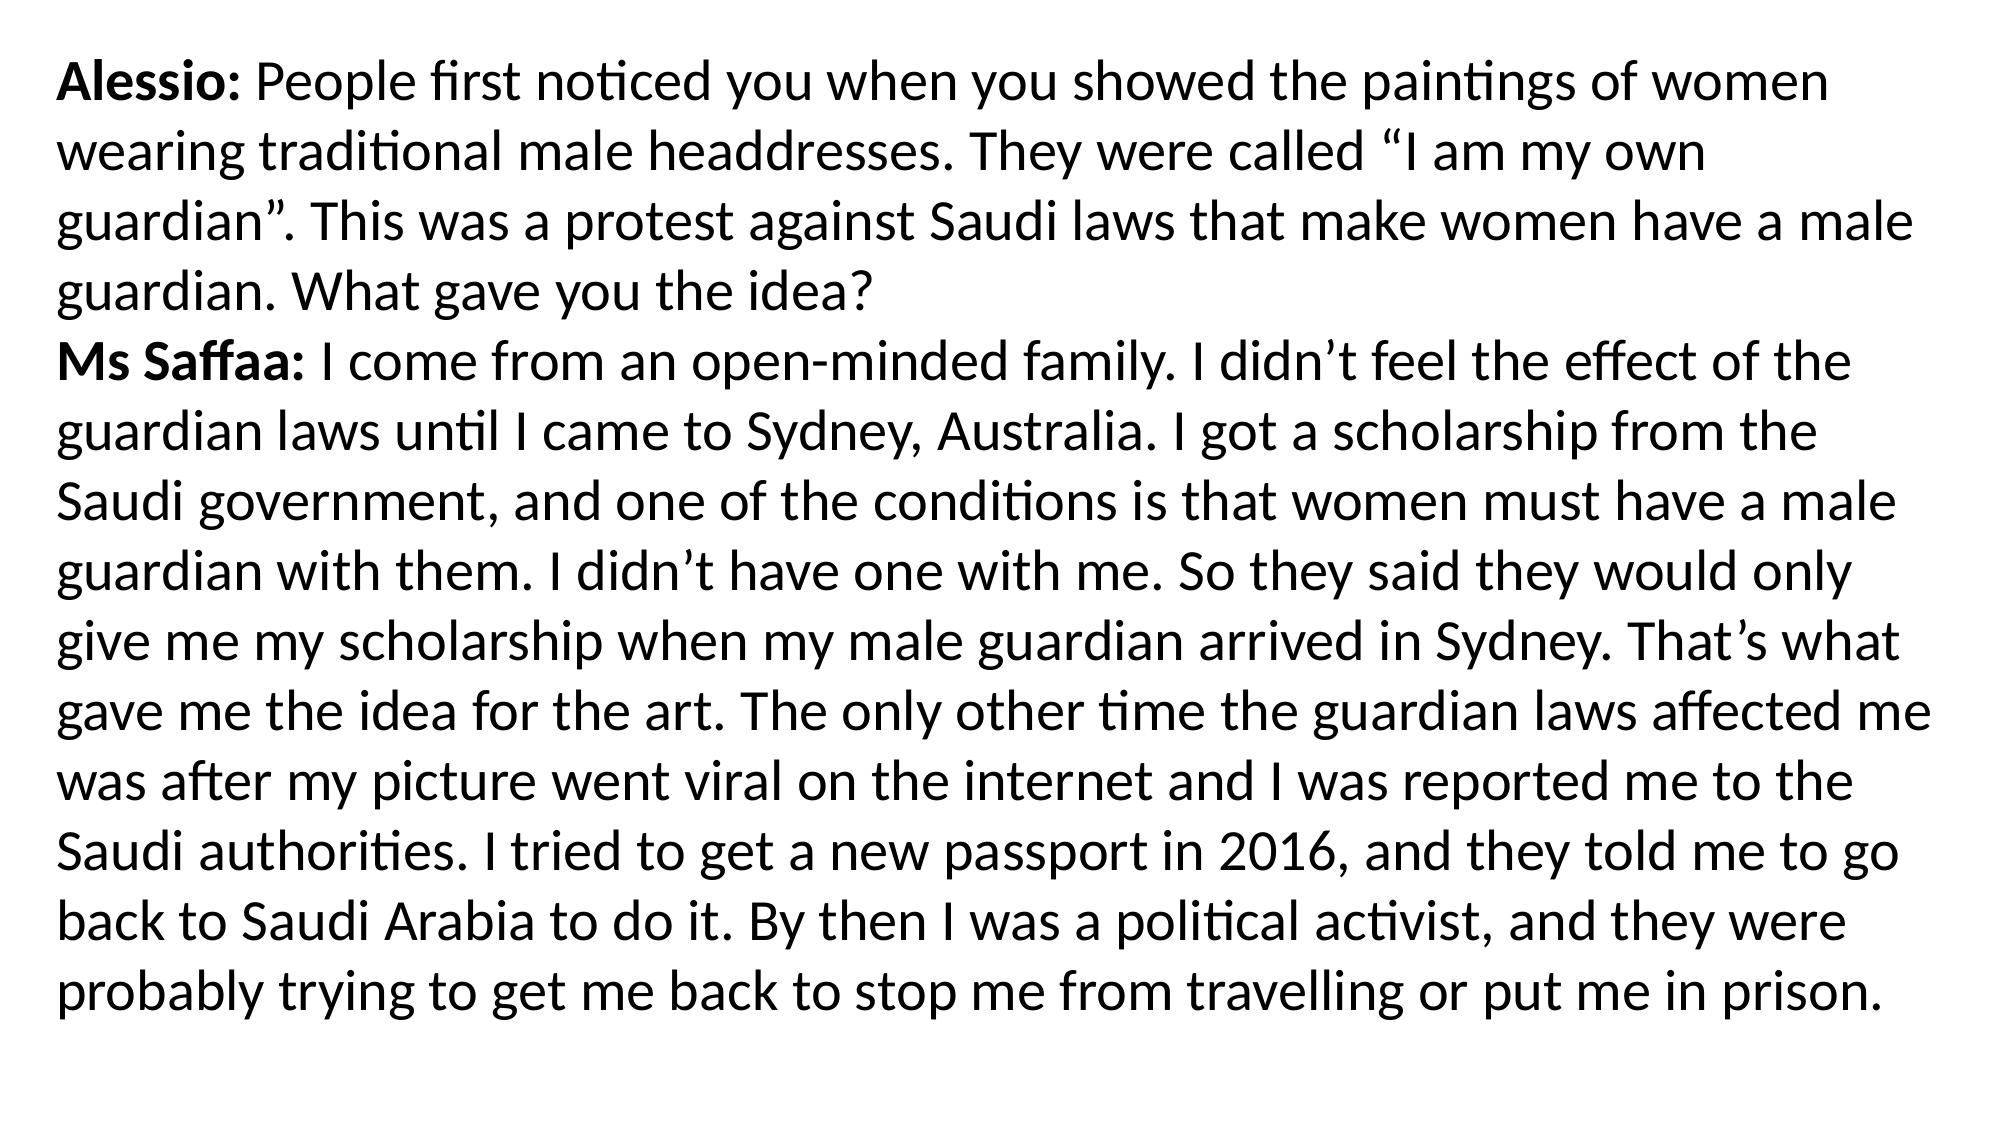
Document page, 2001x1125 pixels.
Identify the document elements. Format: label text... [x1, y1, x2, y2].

text_box Alessio: People first noticed you when you showed the paintings of women wearing traditional male headdresses. They were called “I am my own guardian”. This was a protest against Saudi laws that make women have a male guardian. What gave you the idea? Ms Saffaa: I come from an open-minded family. I didn’t feel the effect of the guardian laws until I came to Sydney, Australia. I got a scholarship from the Saudi government, and one of the conditions is that women must have a male guardian with them. I didn’t have one with me. So they said they would only give me my scholarship when my male guardian arrived in Sydney. That’s what gave me the idea for the art. The only other time the guardian laws affected me was after my picture went viral on the internet and I was reported me to the Saudi authorities. I tried to get a new passport in 2016, and they told me to go back to Saudi Arabia to do it. By then I was a political activist, and they were probably trying to get me back to stop me from travelling or put me in prison. [41, 34, 1953, 1030]
